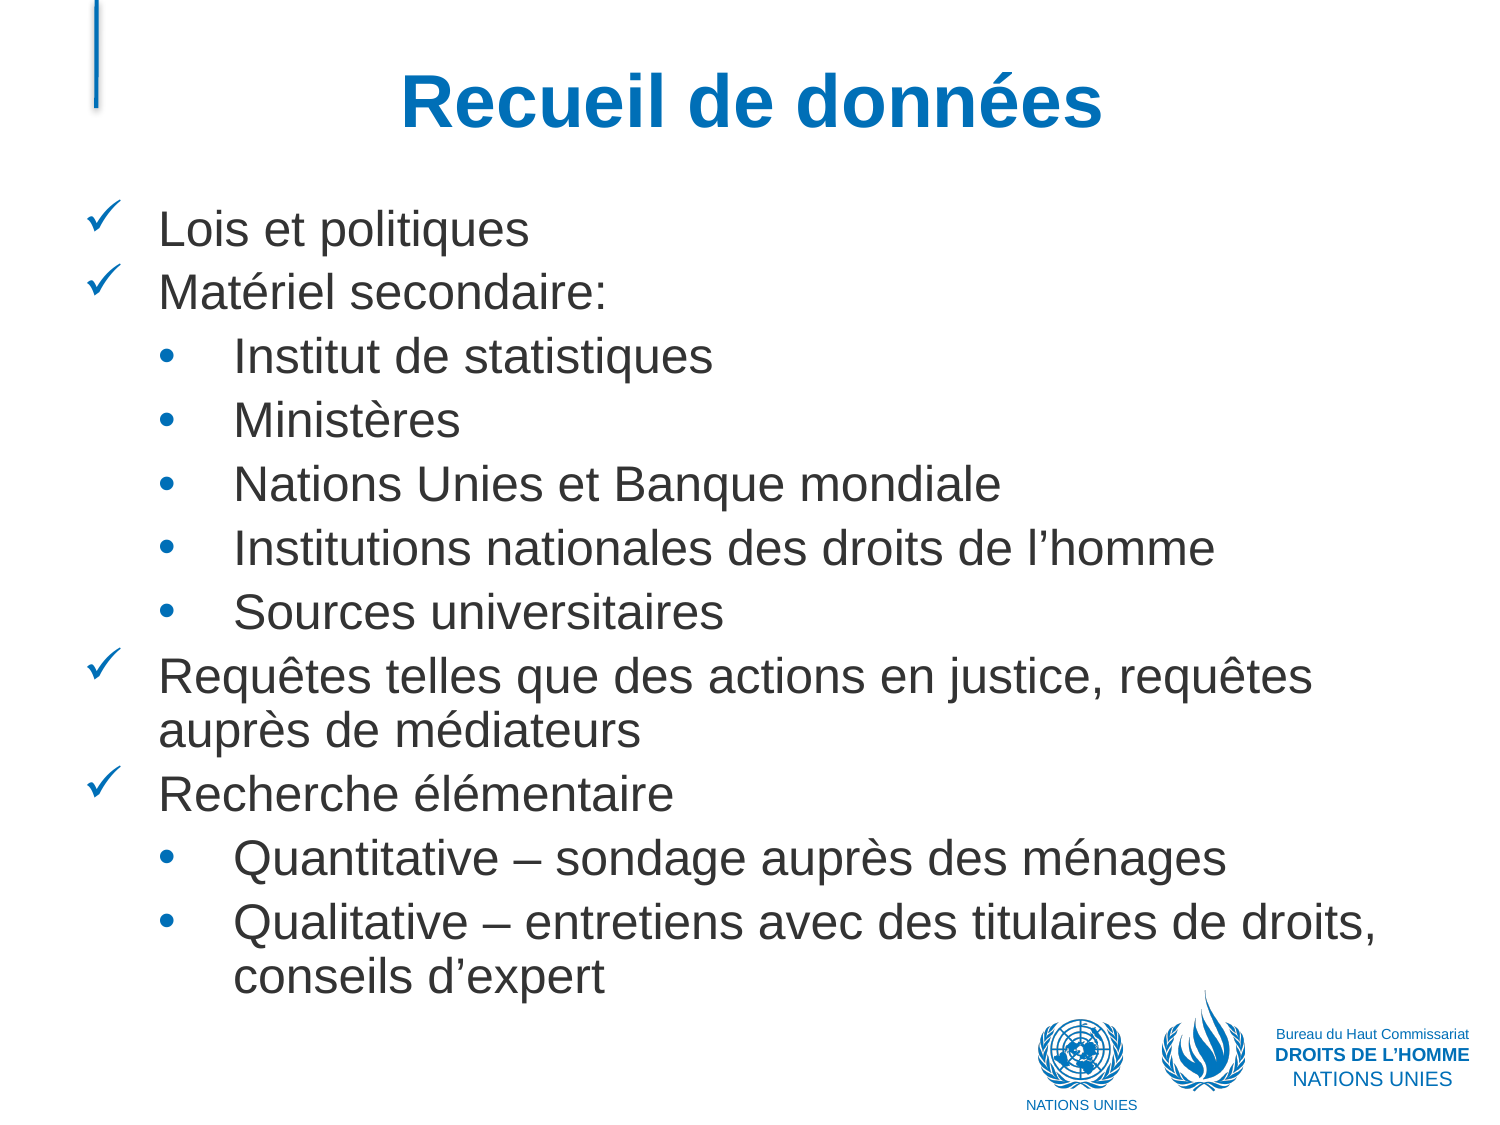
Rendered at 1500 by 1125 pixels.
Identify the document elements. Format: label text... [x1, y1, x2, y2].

picture [1037, 990, 1457, 1107]
text_box Lois et politiques Matériel secondaire: Institut de statistiques Ministères Nations Unies et Banque mondiale Institutions nationales des droits de l’homme Sources universitaires Requêtes telles que des actions en justice, requêtes auprès de médiateurs Recherche élémentaire Quantitative – sondage auprès des ménages Qualitative – entretiens avec des titulaires de droits, conseils d’expert [68, 195, 1437, 1008]
text_box NATIONS UNIES [980, 1088, 1184, 1121]
text_box Bureau du Haut Commissariat DROITS DE L’HOMME NATIONS UNIES [1245, 1017, 1500, 1098]
title Recueil de données [68, 45, 1437, 195]
